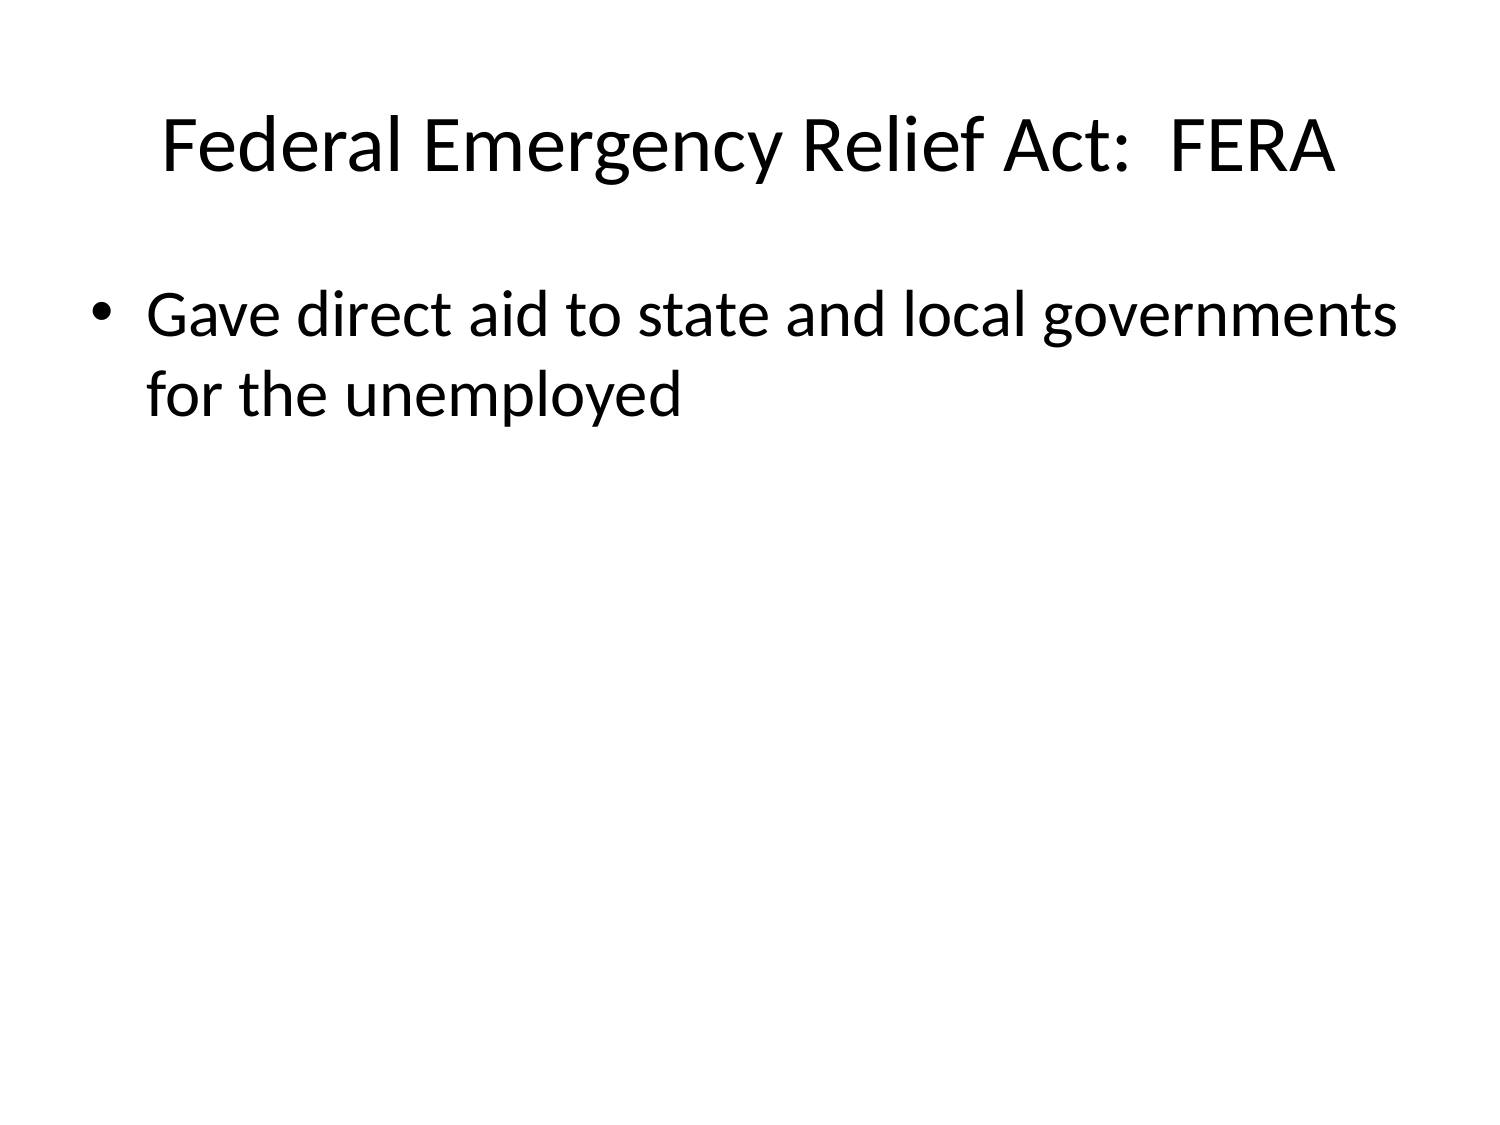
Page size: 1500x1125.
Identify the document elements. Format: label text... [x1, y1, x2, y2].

title Federal Emergency Relief Act: FERA [75, 45, 1425, 233]
list Gave direct aid to state and local governments for the unemployed [75, 262, 1425, 1005]
